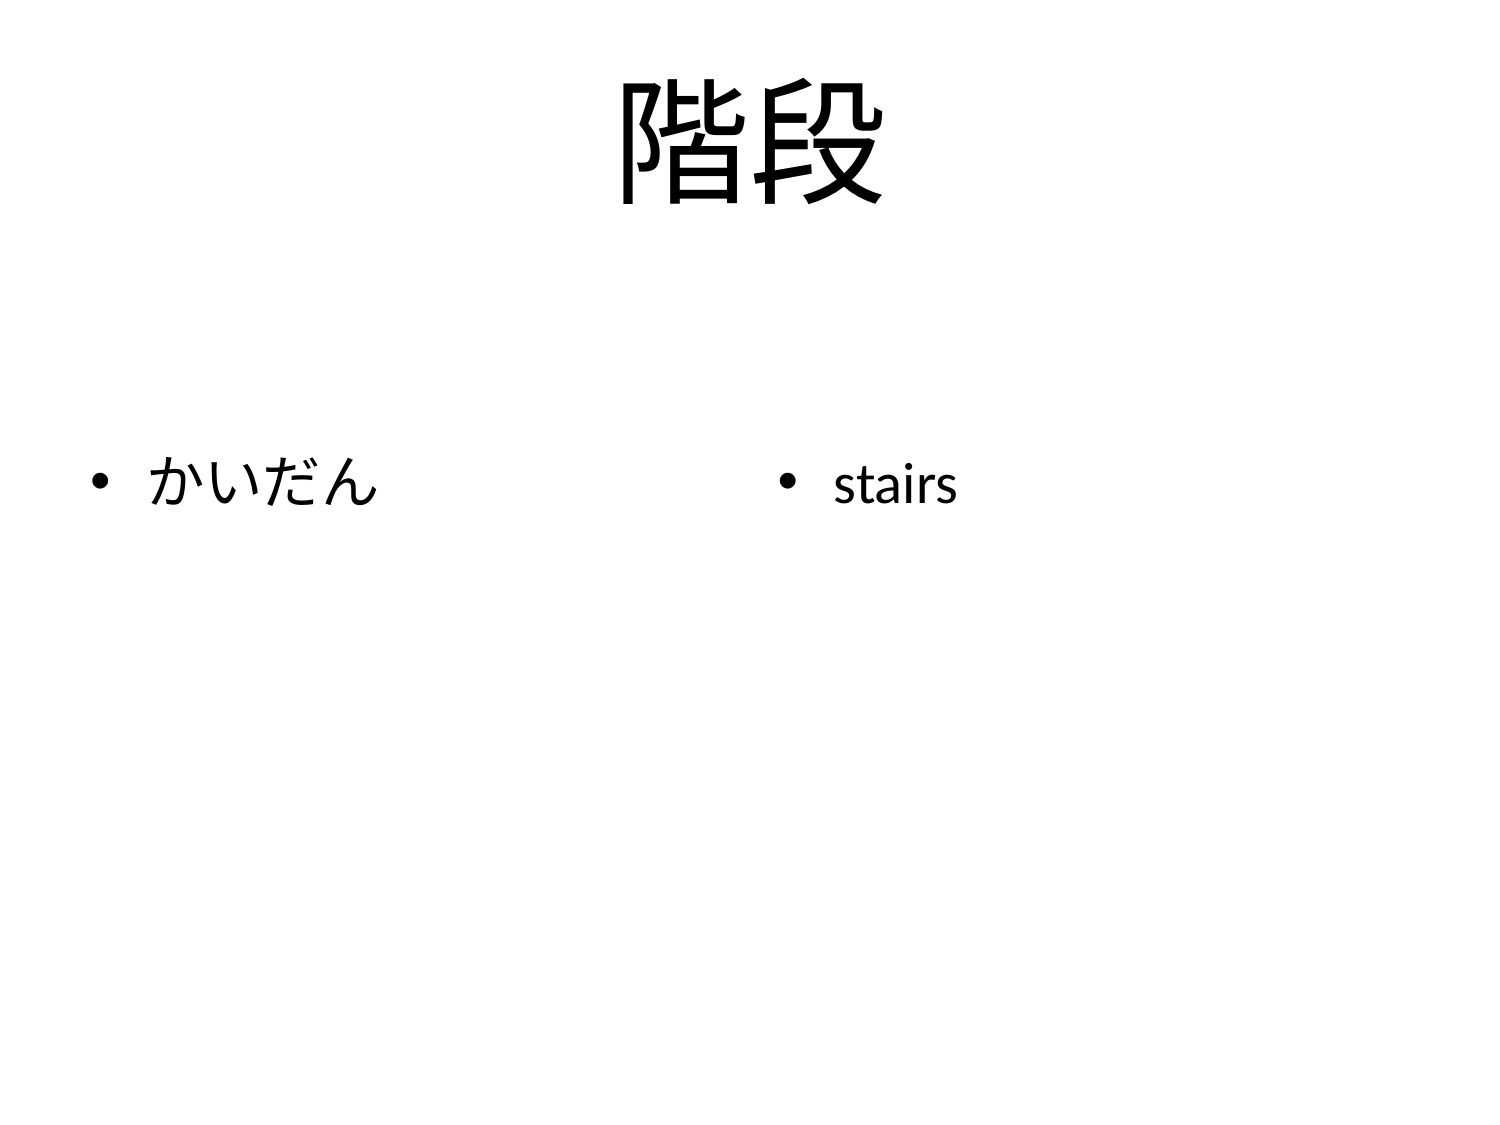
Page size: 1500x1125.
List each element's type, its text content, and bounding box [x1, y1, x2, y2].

title 階段 [74, 44, 1426, 233]
list stairs [762, 437, 1426, 1006]
list かいだん [74, 437, 738, 1006]
